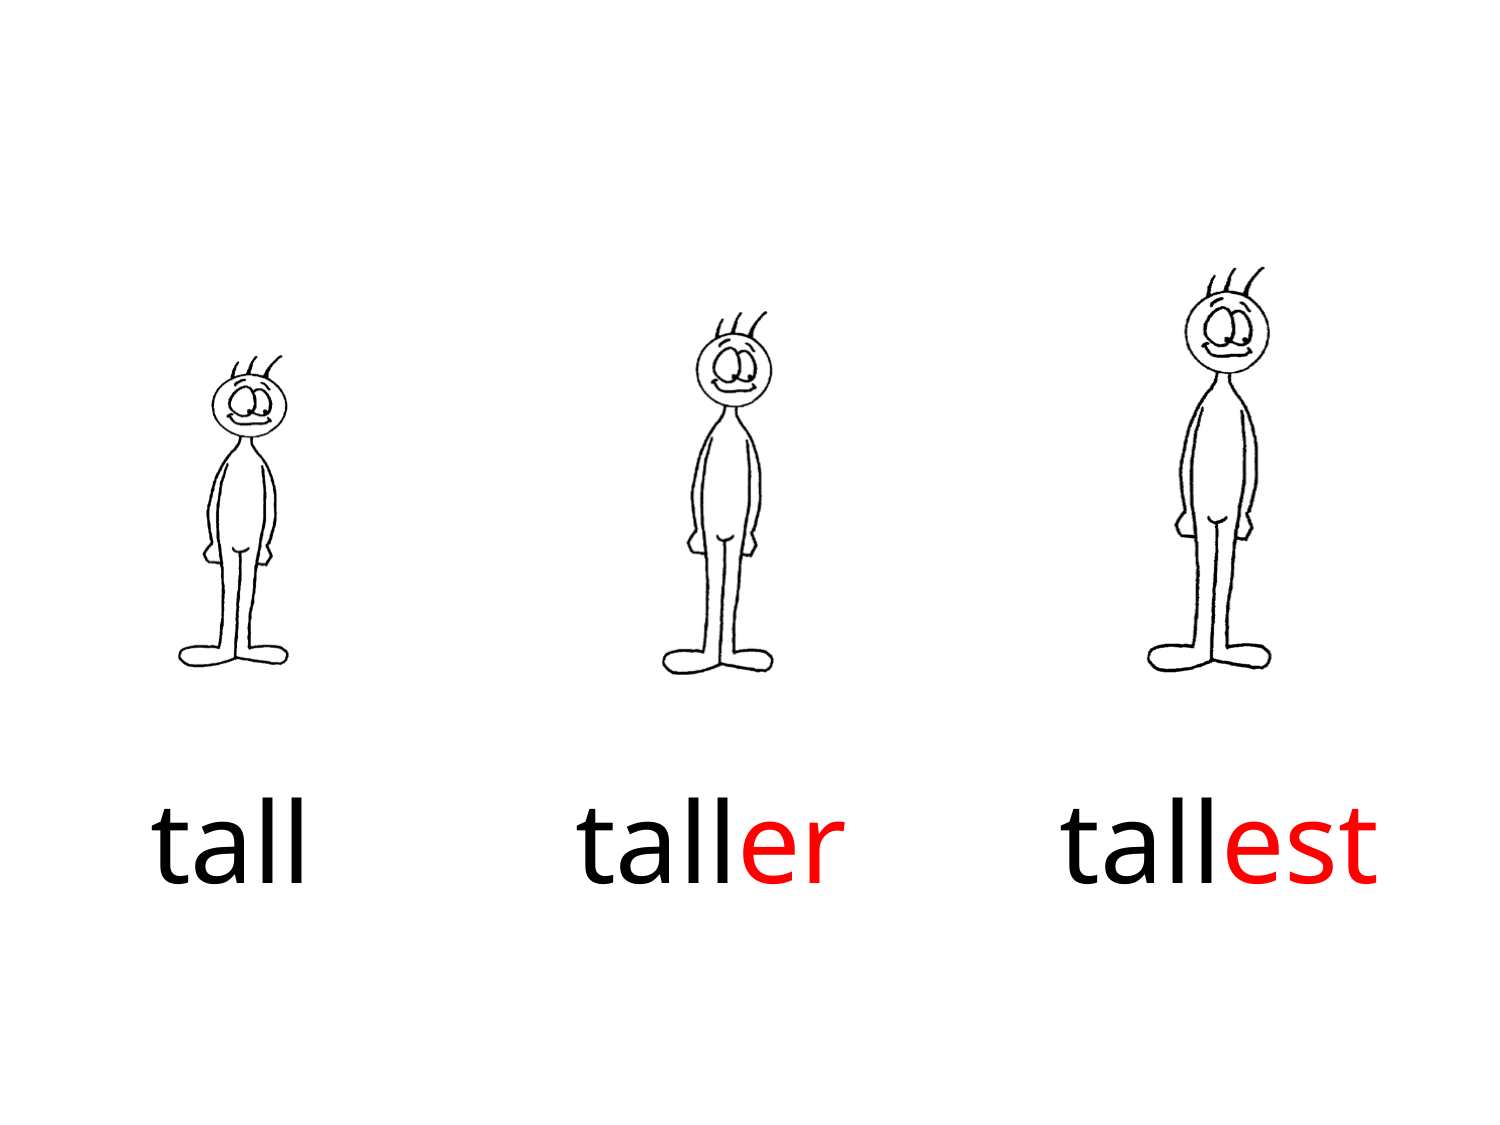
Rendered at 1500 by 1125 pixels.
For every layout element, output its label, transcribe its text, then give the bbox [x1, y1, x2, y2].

picture [170, 337, 308, 693]
picture [1139, 243, 1292, 707]
text_box tallest [1045, 763, 1447, 913]
text_box tall [135, 763, 361, 913]
text_box taller [560, 763, 904, 913]
picture [655, 290, 792, 706]
